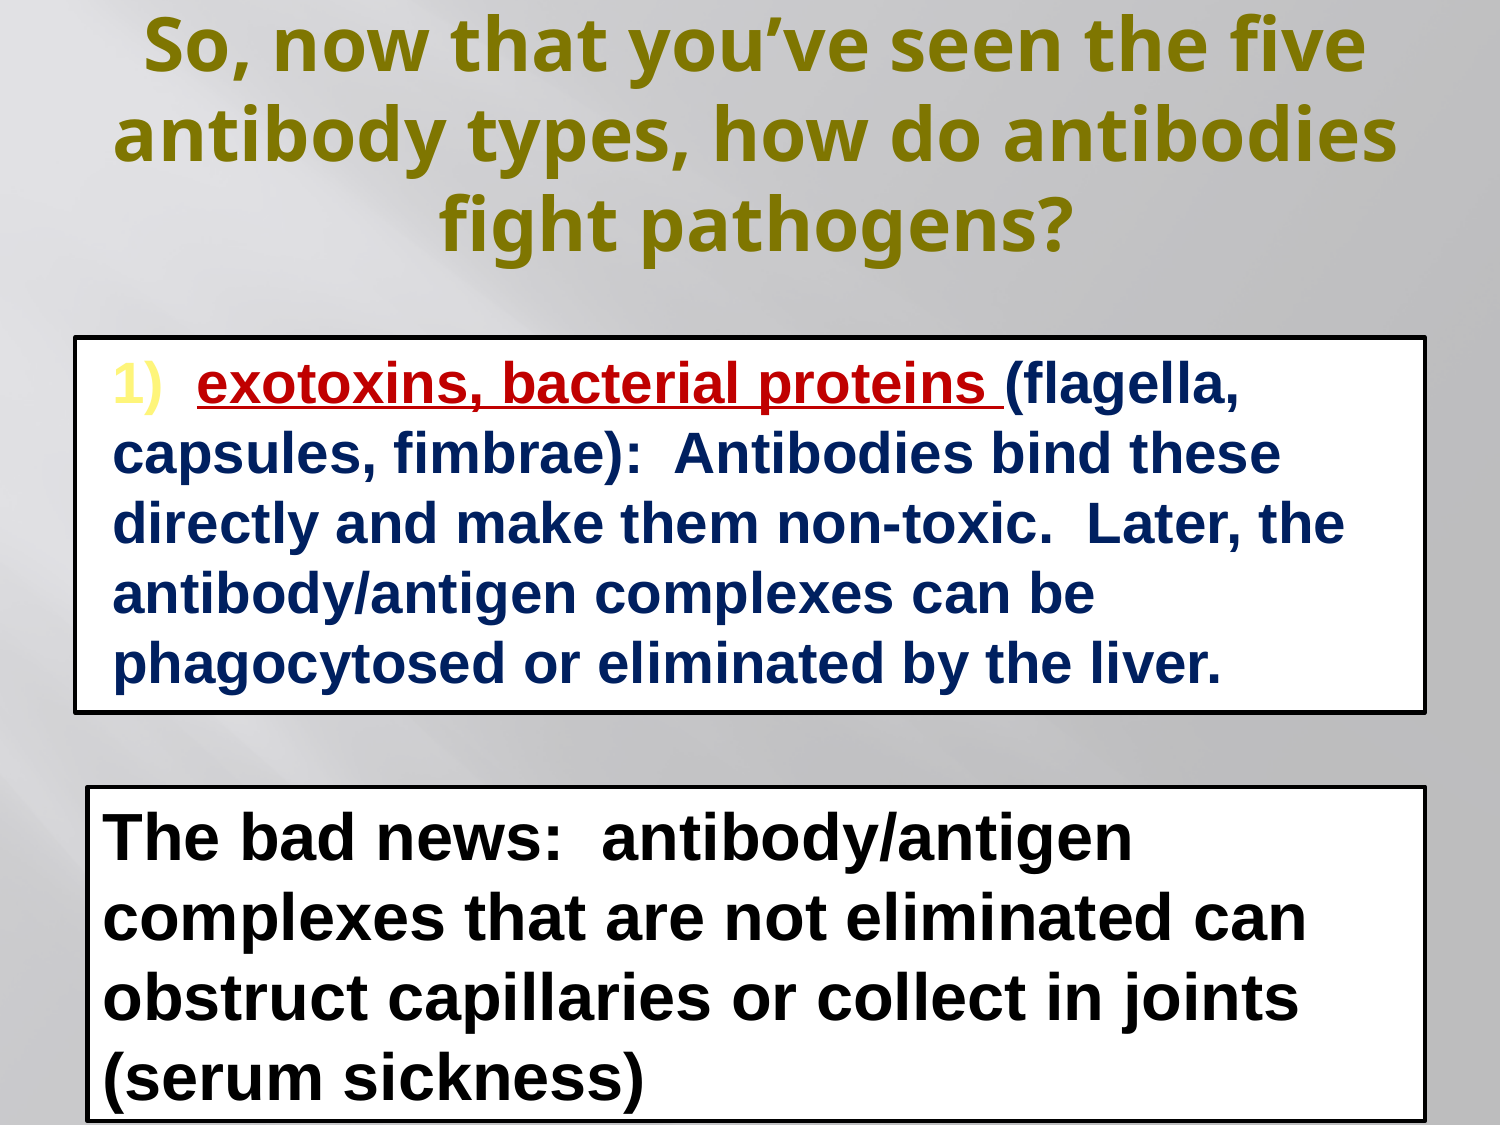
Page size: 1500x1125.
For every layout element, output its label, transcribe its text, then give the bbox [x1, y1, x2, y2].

text_box The bad news: antibody/antigen complexes that are not eliminated can obstruct capillaries or collect in joints (serum sickness) [85, 785, 1427, 1123]
title So, now that you’ve seen the five antibody types, how do antibodies fight pathogens? [6, 37, 1500, 225]
list 1) exotoxins, bacterial proteins (flagella, capsules, fimbrae): Antibodies bind these directly and make them non-toxic. Later, the antibody/antigen complexes can be phagocytosed or eliminated by the liver. [73, 335, 1427, 715]
